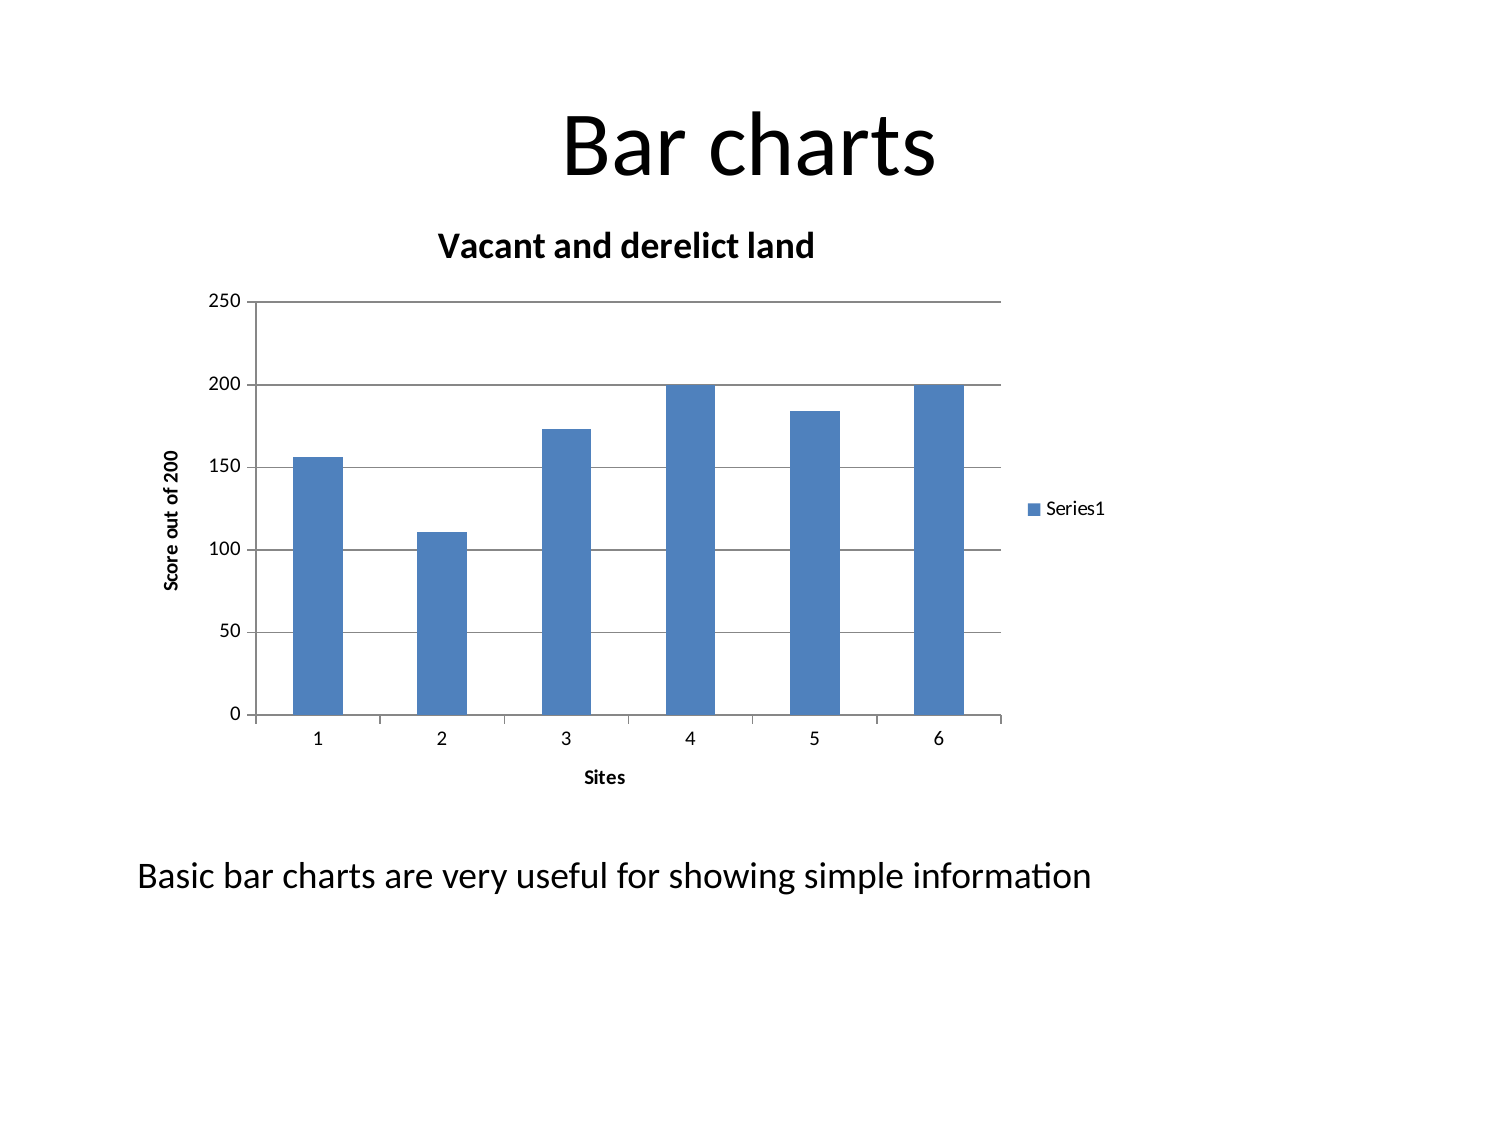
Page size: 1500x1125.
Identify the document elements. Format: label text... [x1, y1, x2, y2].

title Bar charts [75, 45, 1425, 233]
chart [128, 198, 1126, 821]
text_box Basic bar charts are very useful for showing simple information [122, 843, 1109, 904]
